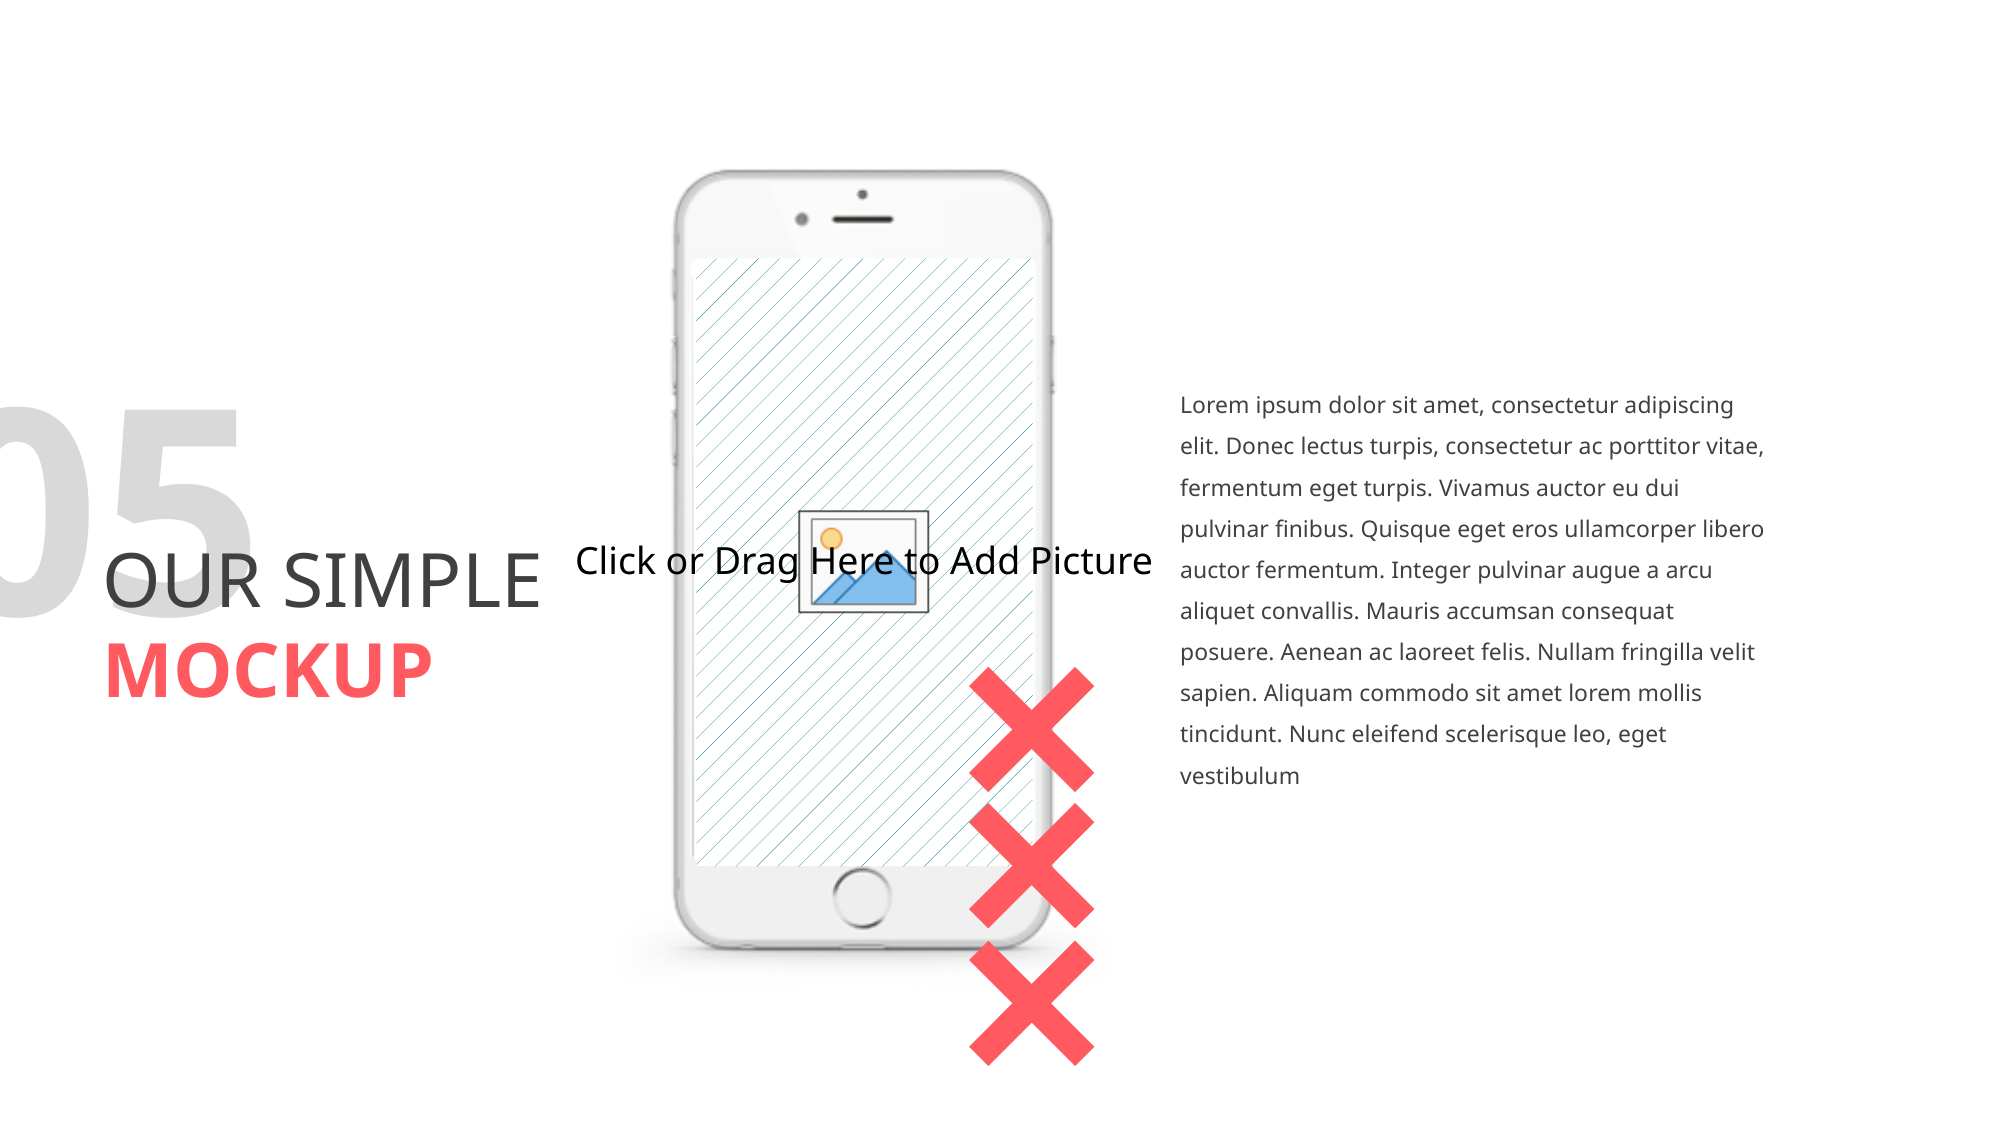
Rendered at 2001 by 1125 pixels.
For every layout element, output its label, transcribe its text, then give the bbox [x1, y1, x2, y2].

text_box OUR SIMPLE MOCKUP [87, 524, 617, 720]
text_box 05 [0, 320, 579, 681]
picture [617, 140, 1112, 1010]
text_box Lorem ipsum dolor sit amet, consectetur adipiscing elit. Donec lectus turpis, consectetur ac porttitor vitae, fermentum eget turpis. Vivamus auctor eu dui pulvinar finibus. Quisque eget eros ullamcorper libero auctor fermentum. Integer pulvinar augue a arcu aliquet convallis. Mauris accumsan consequat posuere. Aenean ac laoreet felis. Nullam fringilla velit sapien. Aliquam commodo sit amet lorem mollis tincidunt. Nunc eleifend scelerisque leo, eget vestibulum [1165, 369, 1786, 796]
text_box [956, 654, 1107, 1079]
